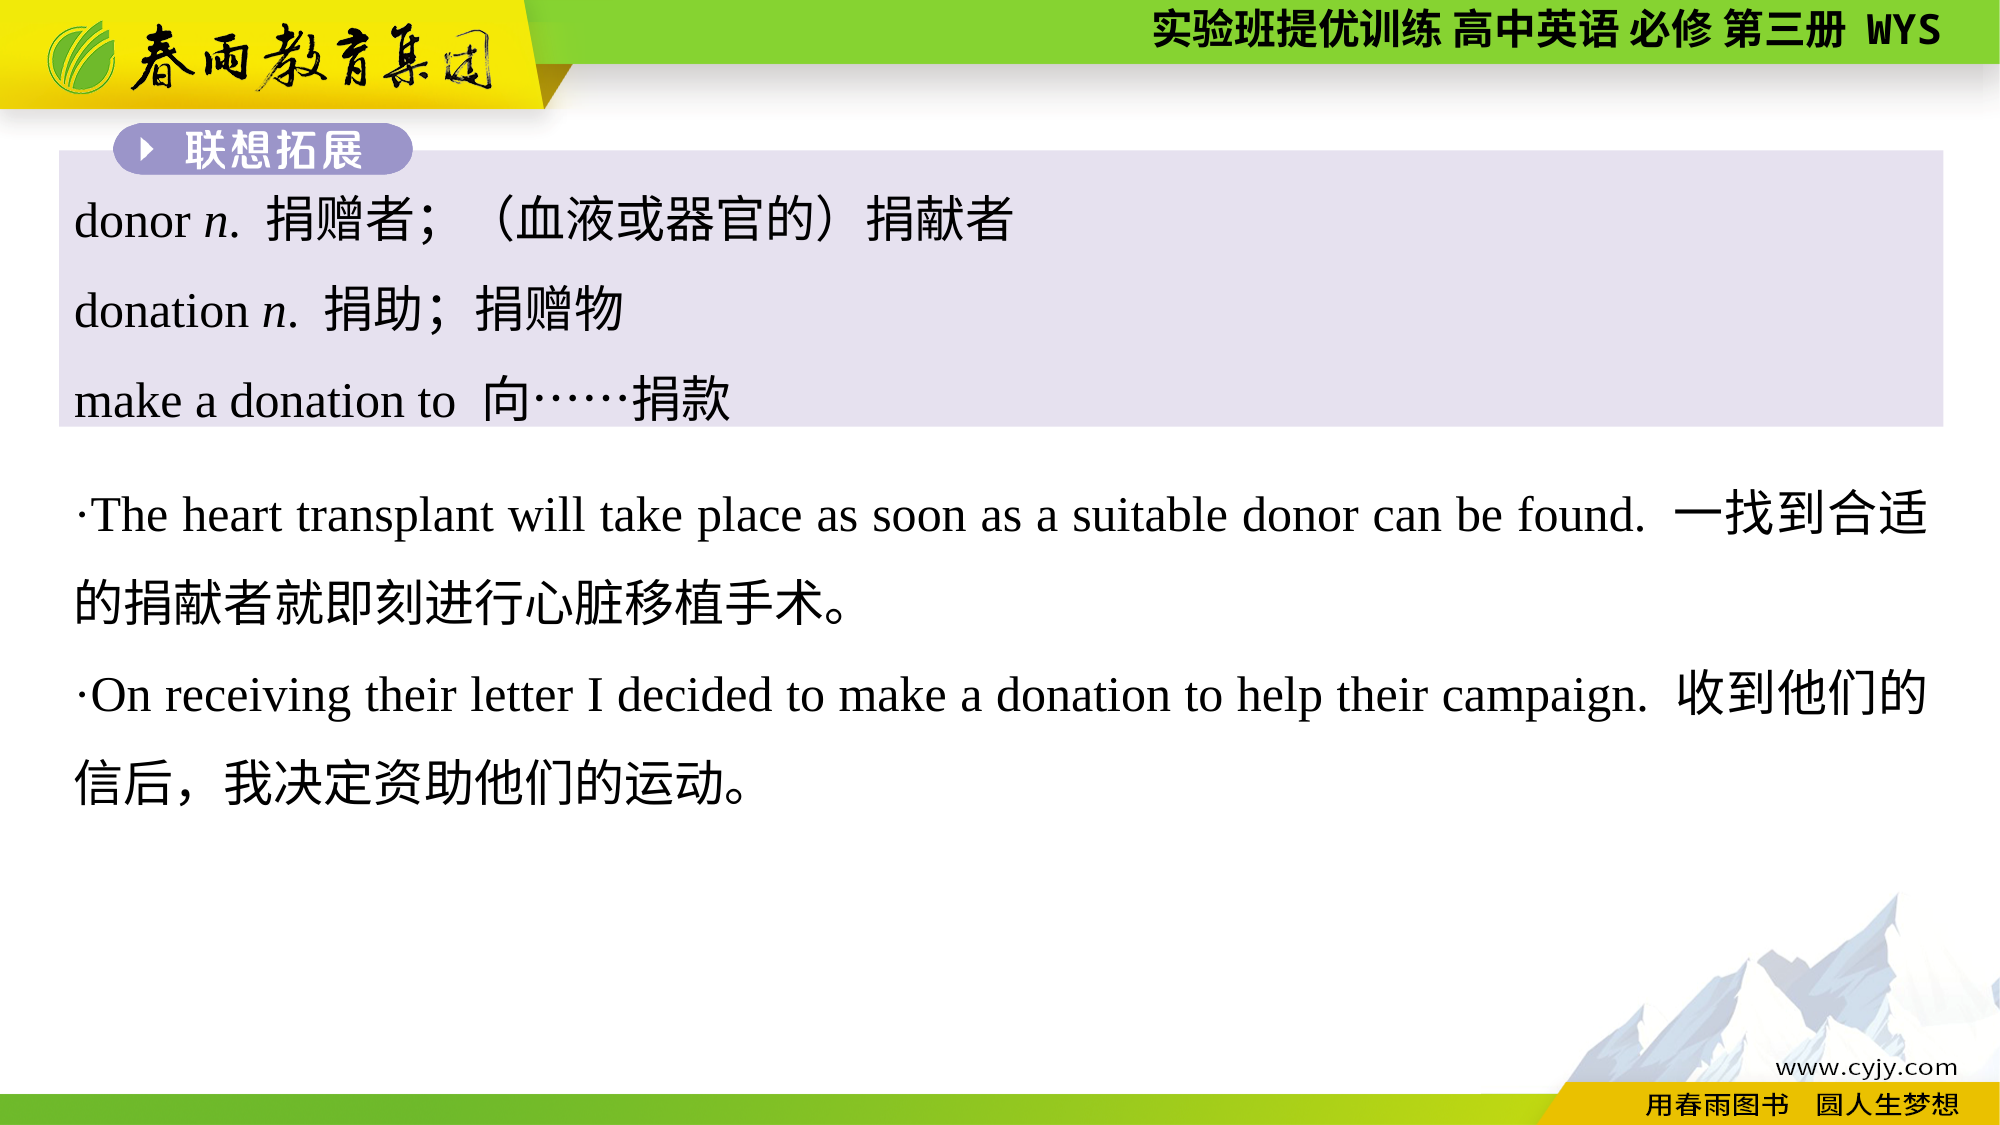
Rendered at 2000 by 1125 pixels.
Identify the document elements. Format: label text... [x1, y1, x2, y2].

list donor n. 捐赠者；（血液或器官的）捐献者 donation n. 捐助；捐赠物 make a donation to 向……捐款 [59, 150, 1944, 427]
text_box ·The heart transplant will take place as soon as a suitable donor can be found. 一找到合适的捐献者就即刻进行心脏移植手术。 ·On receiving their letter I decided to make a donation to help their campaign. 收到他们的信后，我决定资助他们的运动。 [59, 444, 1944, 820]
picture [0, 0, 2000, 1125]
